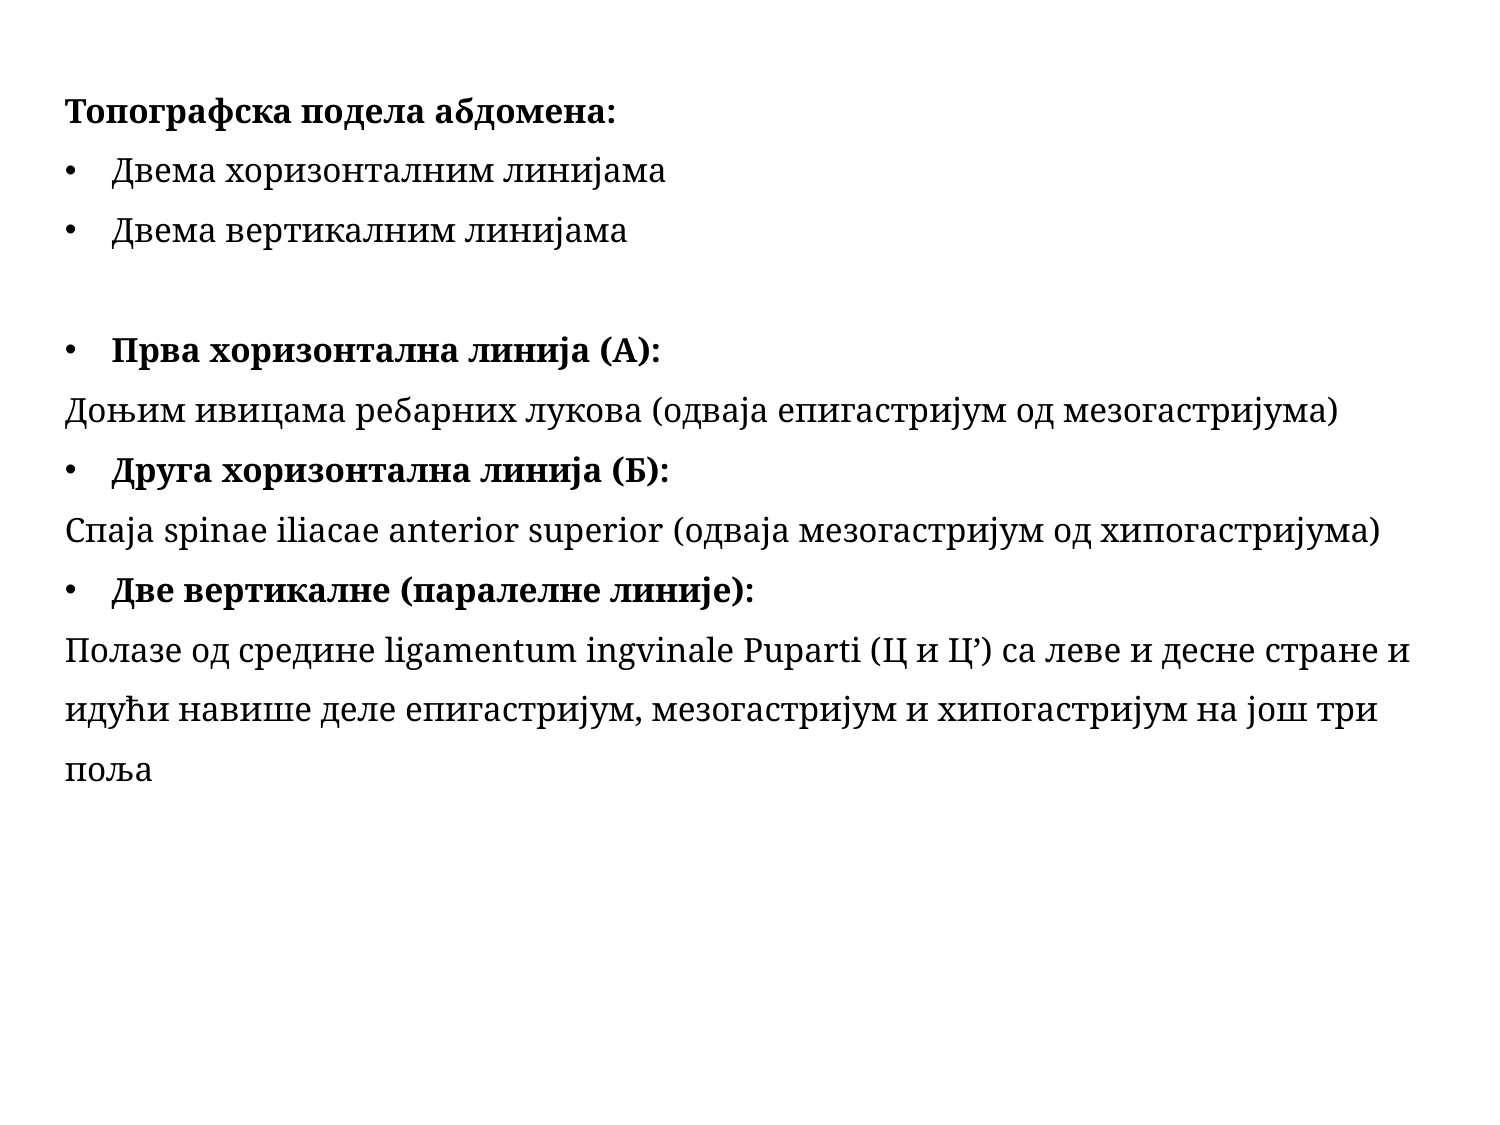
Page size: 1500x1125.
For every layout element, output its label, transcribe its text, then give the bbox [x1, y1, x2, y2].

text_box Топографска подела абдомена: Двема хоризонталним линијама Двема вертикалним линијама Прва хоризонтална линија (А): Доњим ивицама ребарних лукова (одваја епигастријум од мезогастријума) Друга хоризонтална линија (Б): Спаја spinae iliacae anterior superior (одваја мезогастријум од хипогастријума) Две вертикалне (паралелне линије): Полазе од средине ligamentum ingvinale Puparti (Ц и Ц’) са леве и десне стране и идући навише деле епигастријум, мезогастријум и хипогастријум на још три поља [49, 62, 1463, 796]
